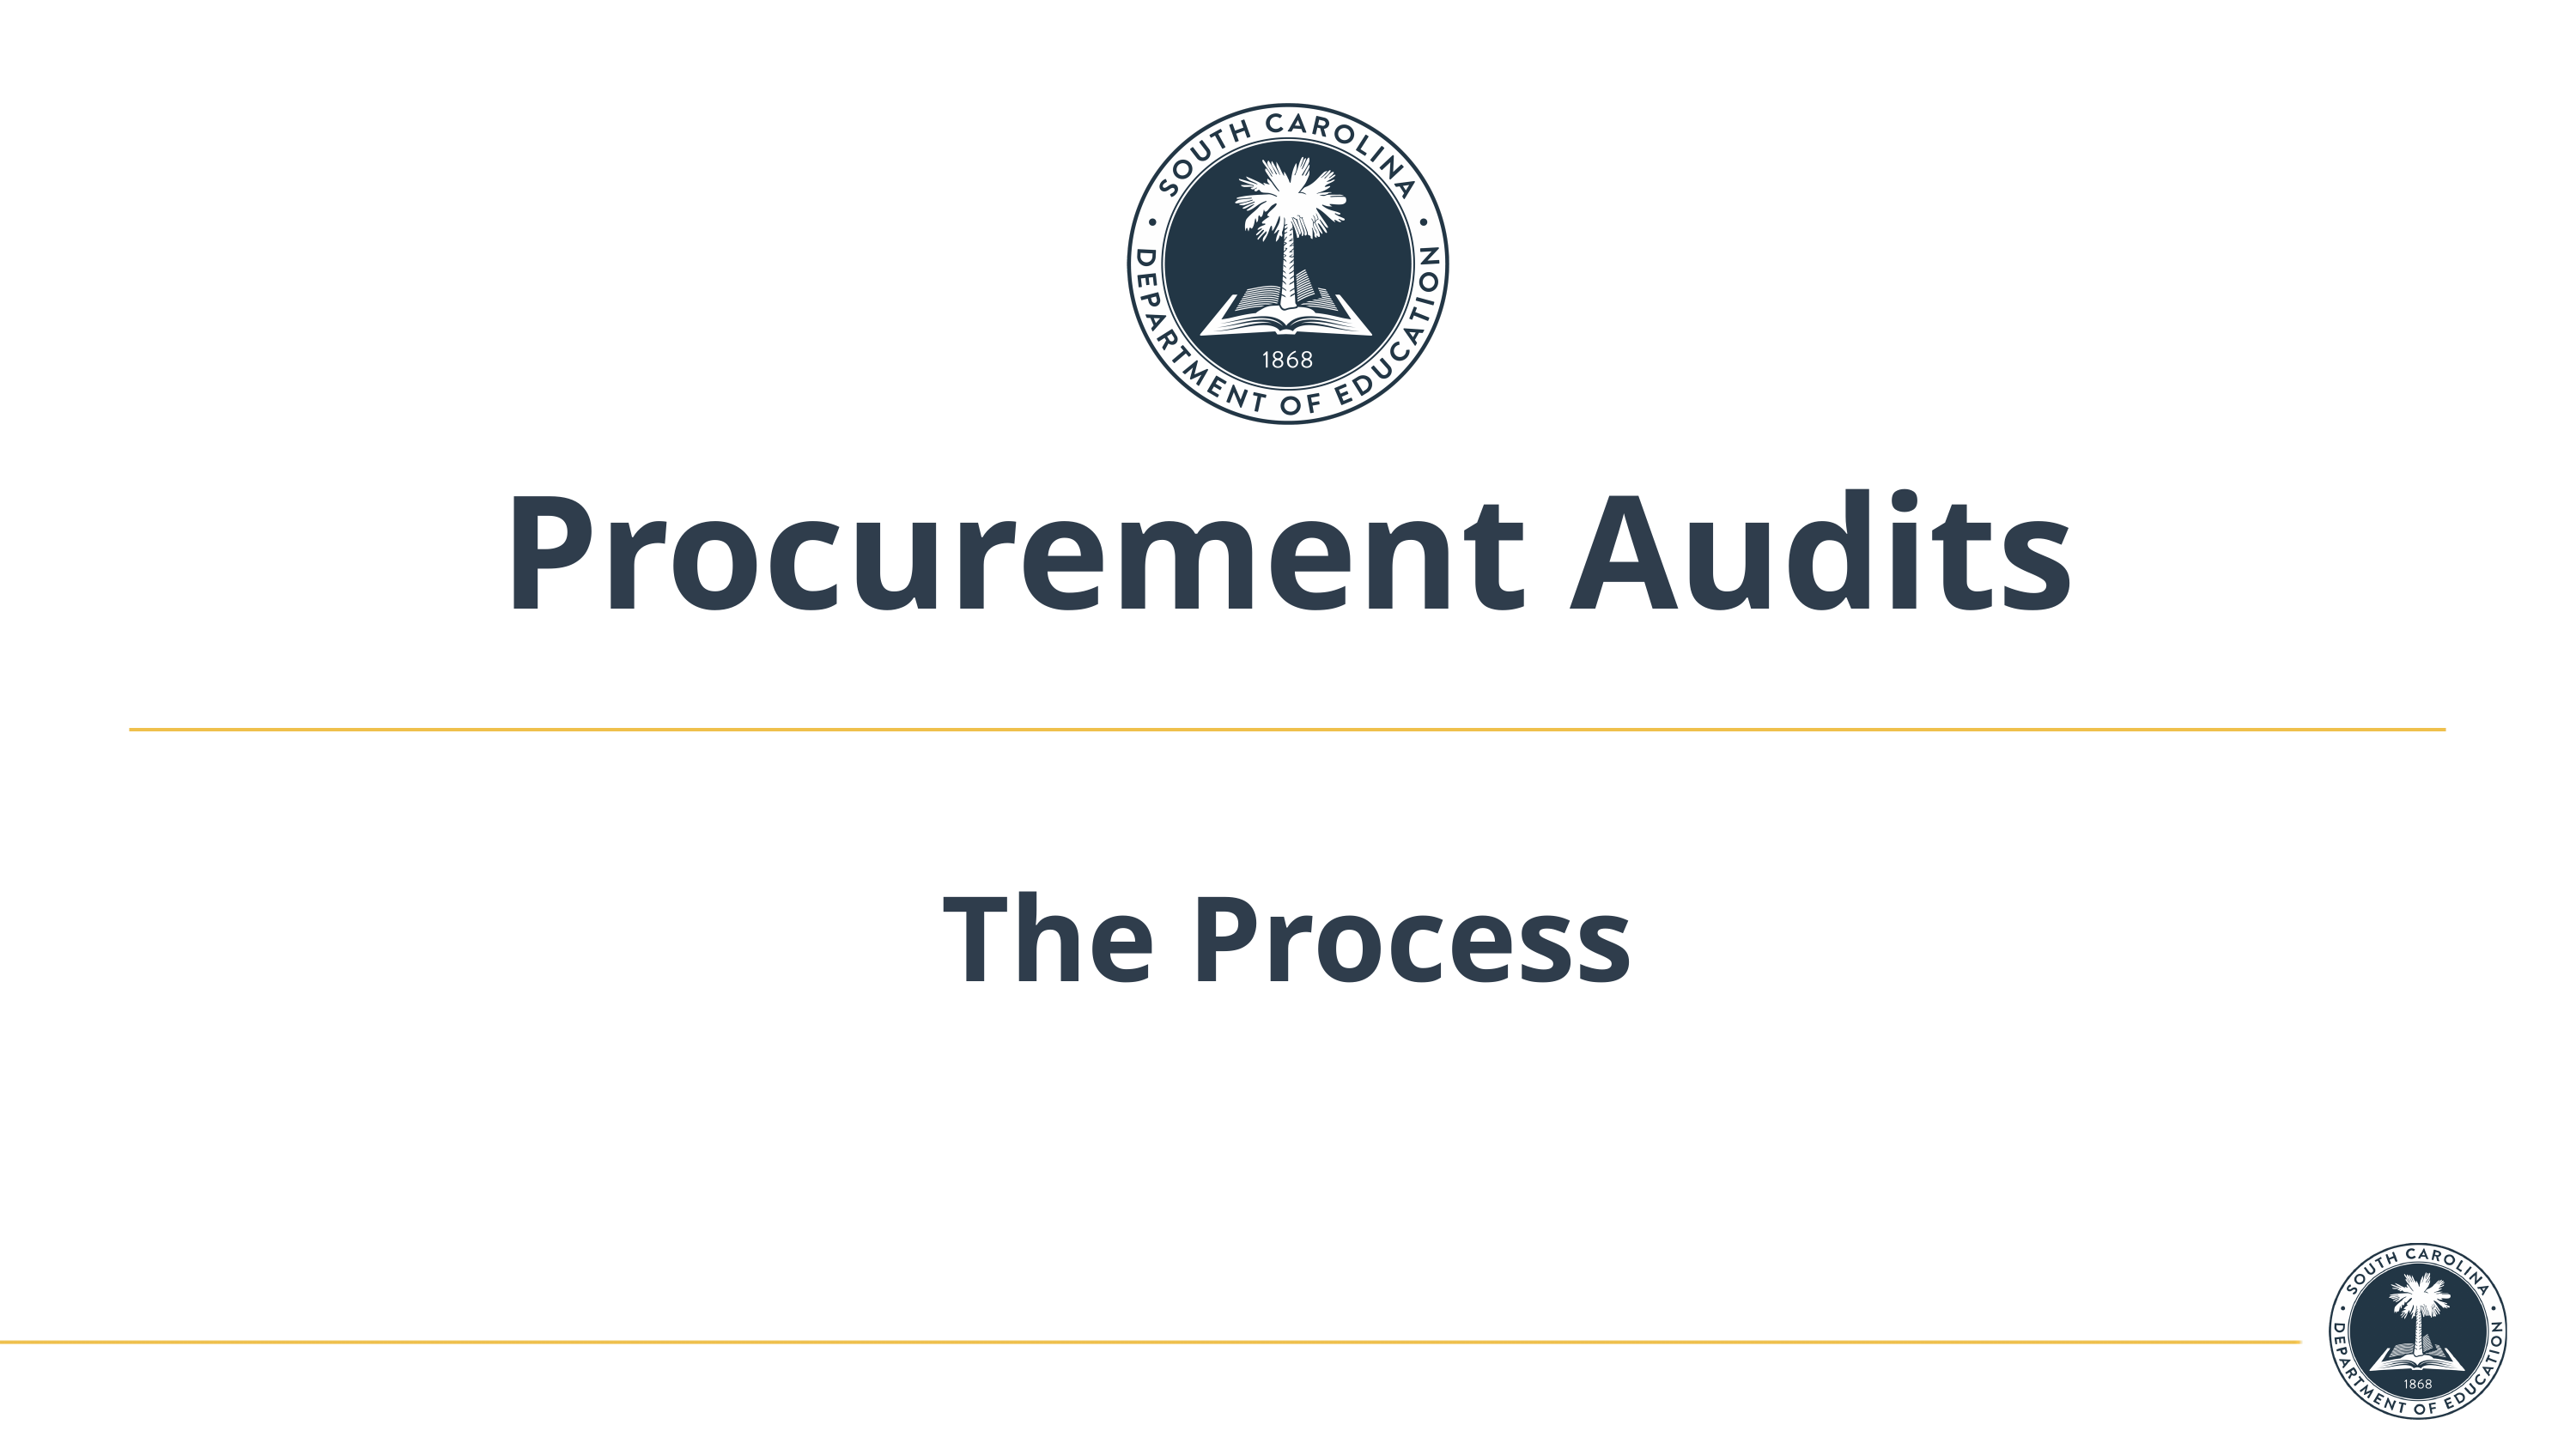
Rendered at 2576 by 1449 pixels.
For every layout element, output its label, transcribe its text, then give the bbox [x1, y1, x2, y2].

title Procurement Audits [129, 449, 2447, 643]
list The Process [386, 799, 2190, 1087]
picture [2329, 1243, 2507, 1420]
picture [129, 728, 2447, 731]
picture [1127, 103, 1449, 425]
